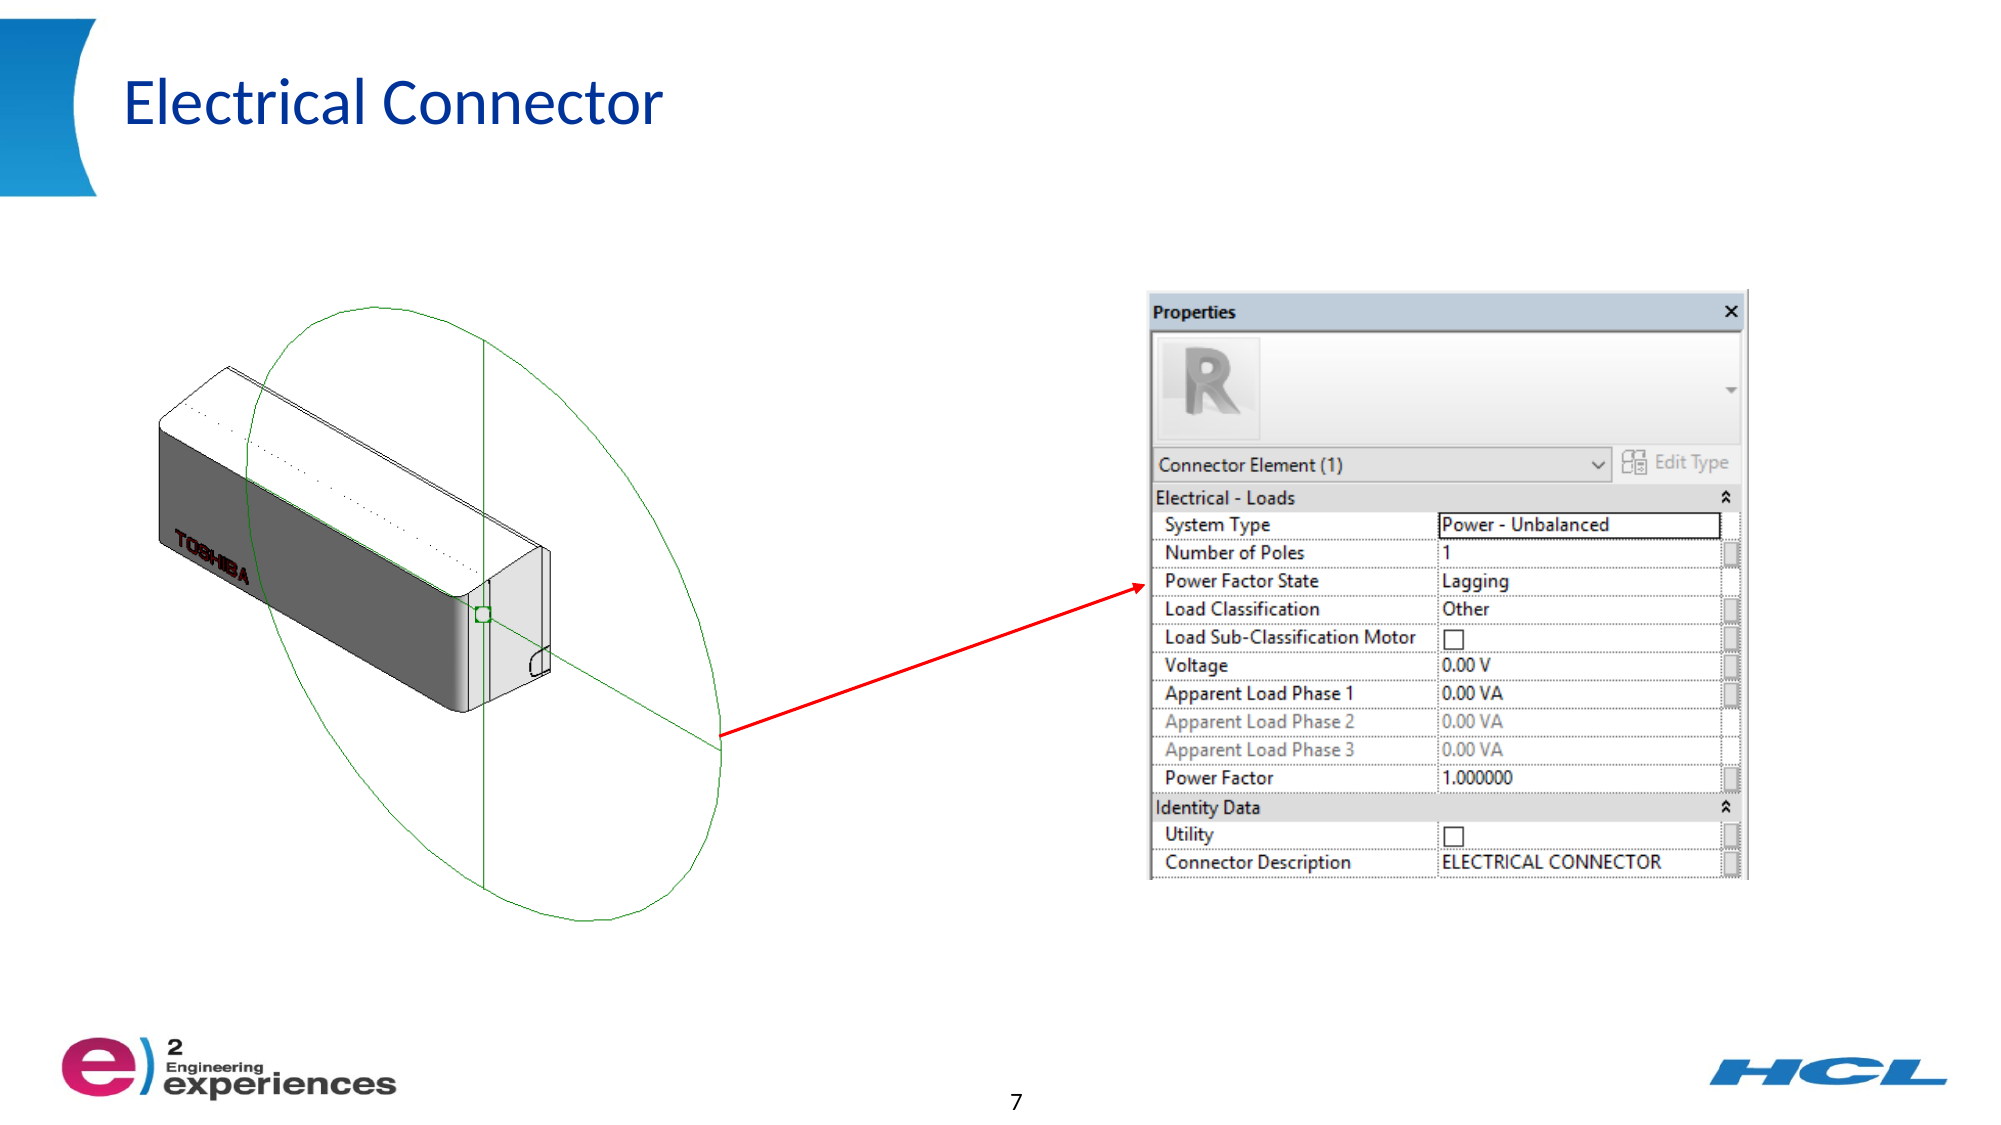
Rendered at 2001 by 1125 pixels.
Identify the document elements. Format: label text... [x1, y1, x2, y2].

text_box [718, 584, 1140, 737]
picture [0, 0, 2000, 1125]
text_box Electrical Connector [108, 50, 708, 146]
